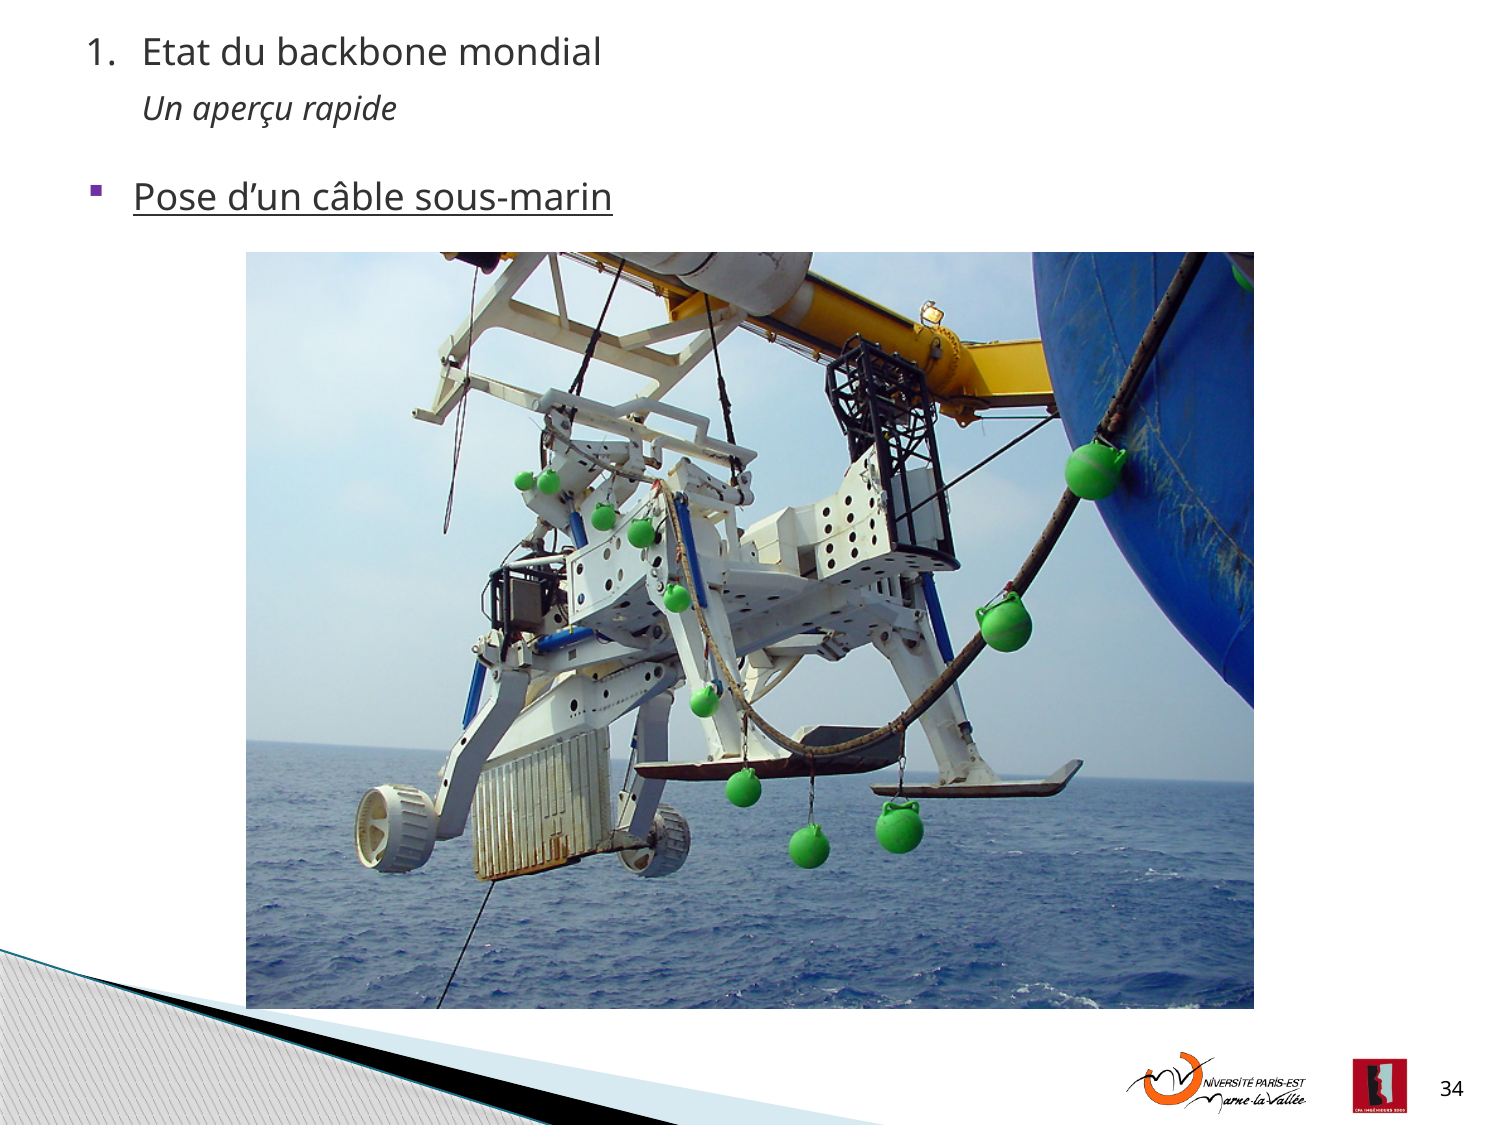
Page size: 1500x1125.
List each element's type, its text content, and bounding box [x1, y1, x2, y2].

picture [245, 252, 1255, 1010]
picture [1351, 1057, 1408, 1114]
text_box Pose d’un câble sous-marin [72, 160, 1442, 1021]
picture [1126, 1052, 1306, 1114]
slide_number 34 [1418, 1051, 1479, 1112]
text_box Etat du backbone mondial Un aperçu rapide [70, 11, 1425, 137]
